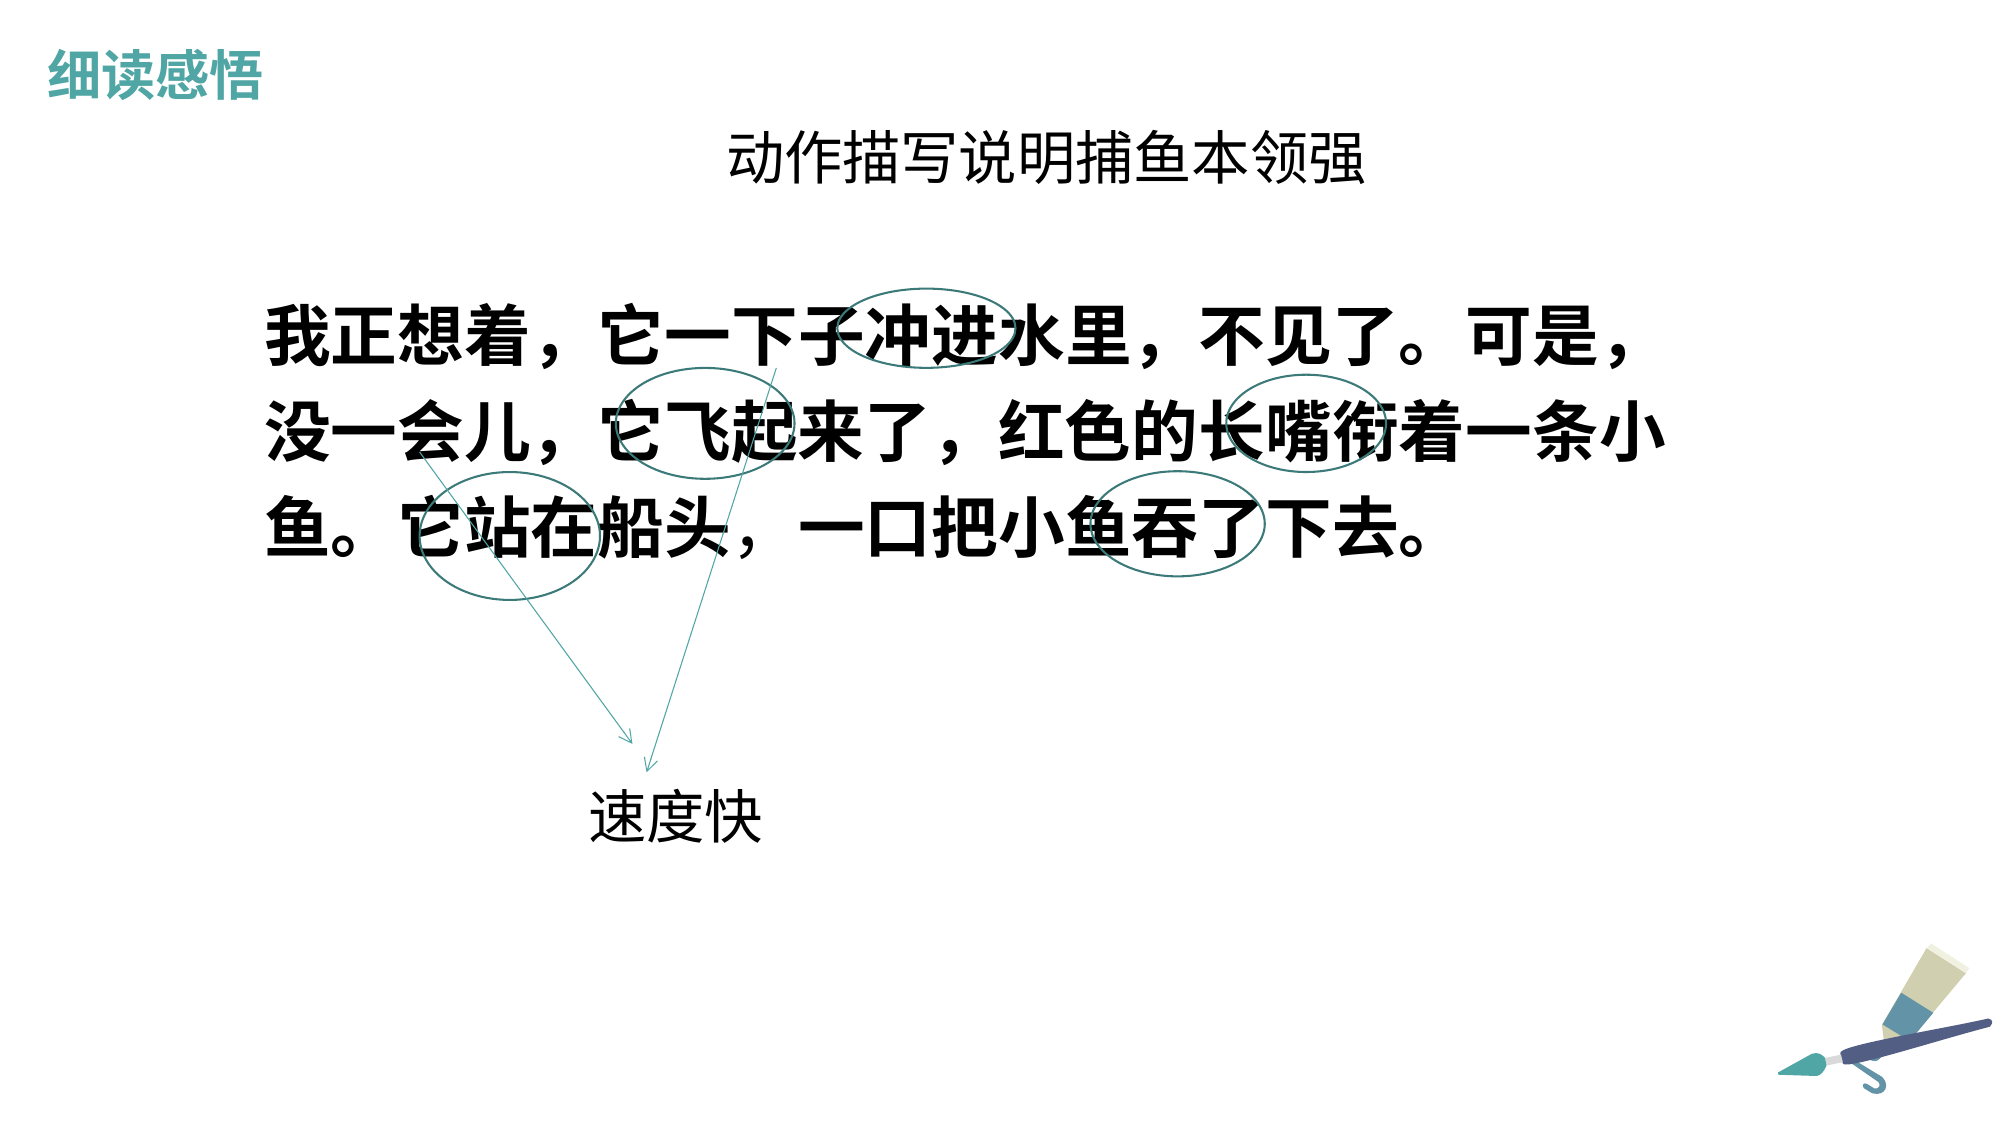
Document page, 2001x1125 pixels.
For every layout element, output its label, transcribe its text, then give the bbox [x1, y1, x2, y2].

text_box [419, 451, 633, 744]
text_box 我正想着，它一下子冲进水里，不见了。可是，没一会儿，它飞起来了，红色的长嘴衔着一条小鱼。它站在船头，一口把小鱼吞了下去。 [249, 270, 1705, 573]
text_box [1811, 945, 1974, 1125]
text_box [646, 367, 777, 773]
text_box [1089, 470, 1266, 578]
text_box 细读感悟 [32, 33, 347, 114]
text_box 动作描写说明捕鱼本领强 [711, 113, 1397, 199]
text_box [614, 380, 646, 467]
text_box [777, 389, 796, 458]
text_box [1225, 373, 1388, 474]
text_box 速度快 [573, 772, 1154, 858]
text_box [836, 287, 1017, 369]
